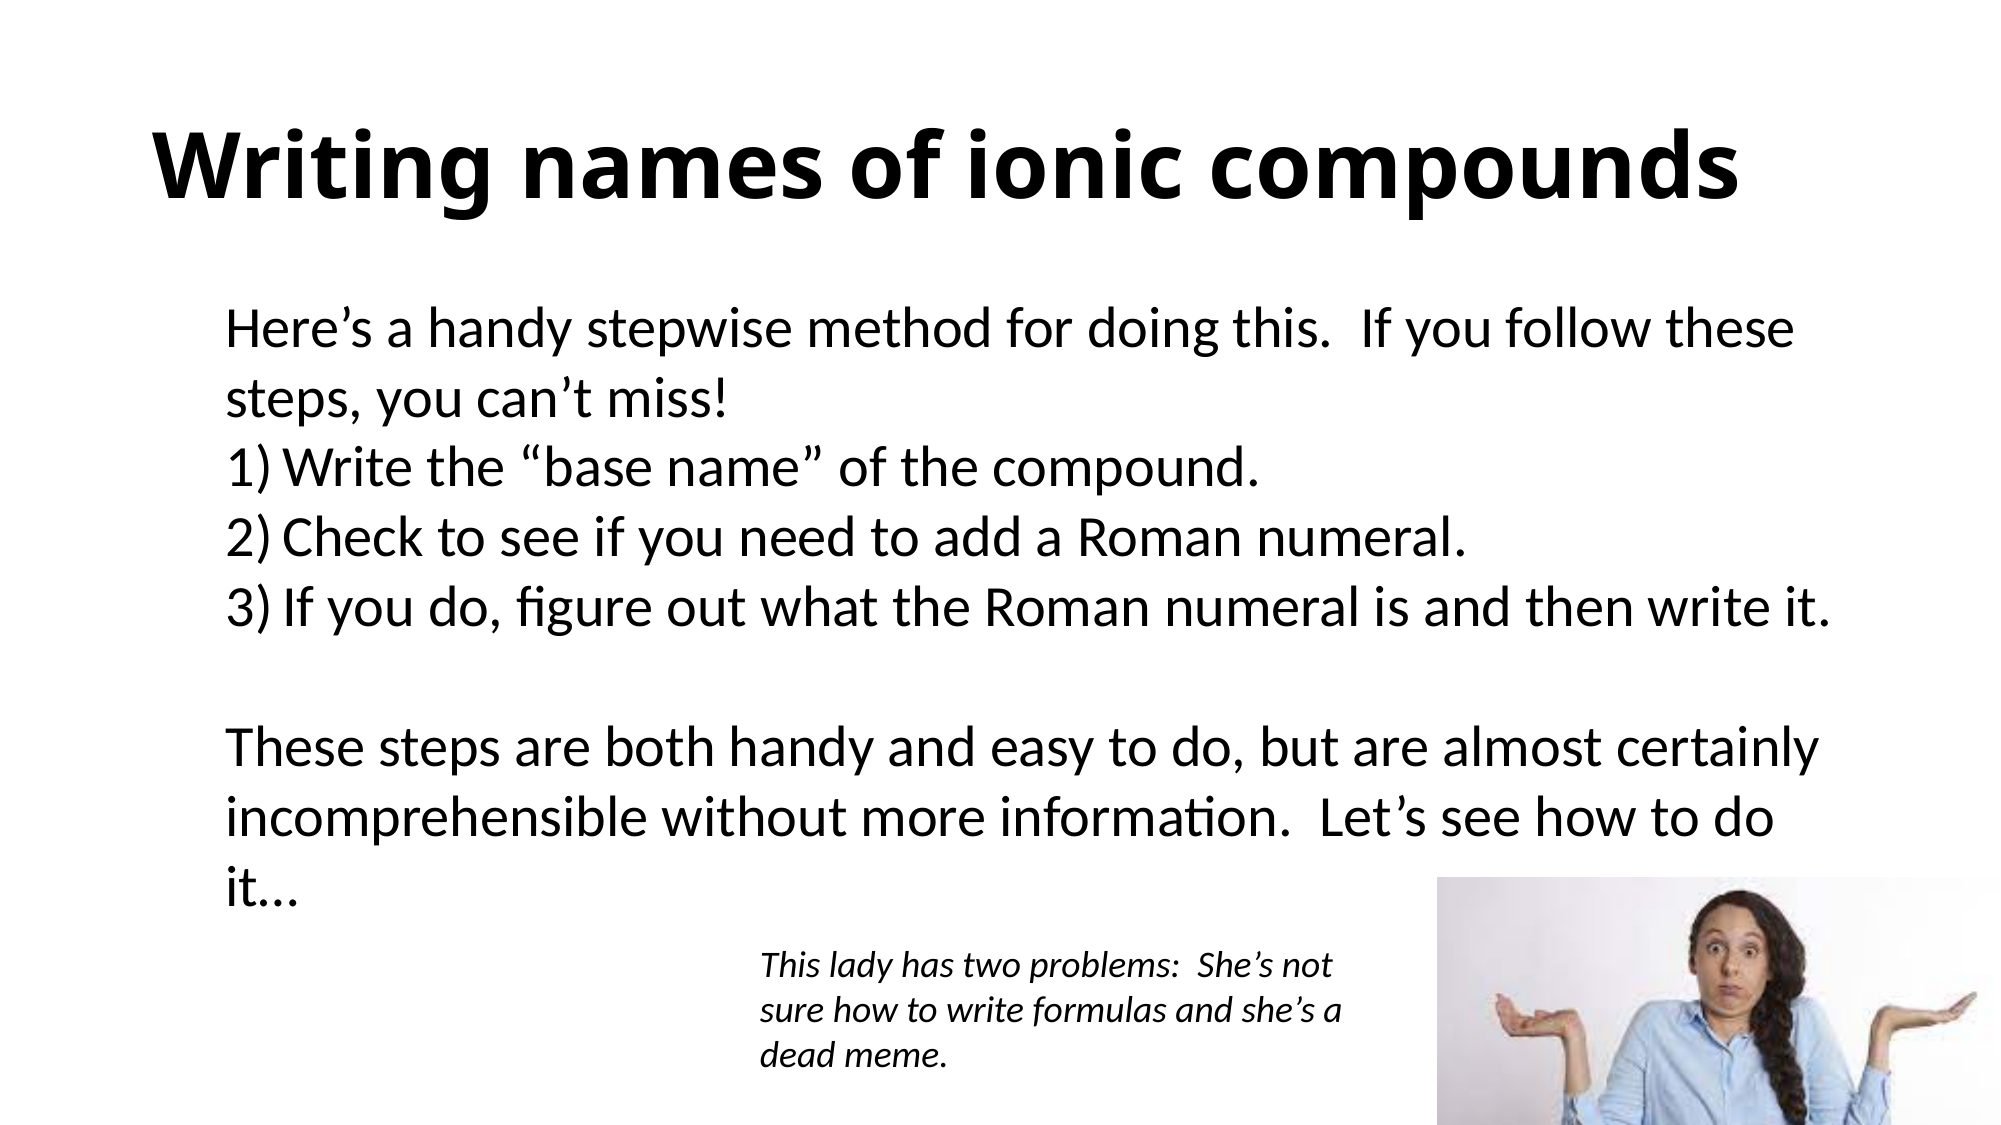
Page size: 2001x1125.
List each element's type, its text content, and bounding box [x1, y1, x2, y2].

title Writing names of ionic compounds [137, 59, 1863, 278]
text_box Here’s a handy stepwise method for doing this. If you follow these steps, you can’t miss! Write the “base name” of the compound. Check to see if you need to add a Roman numeral. If you do, figure out what the Roman numeral is and then write it. These steps are both handy and easy to do, but are almost certainly incomprehensible without more information. Let’s see how to do it… [210, 281, 1863, 926]
picture [1437, 877, 2000, 1125]
text_box This lady has two problems: She’s not sure how to write formulas and she’s a dead meme. [745, 932, 1397, 1083]
